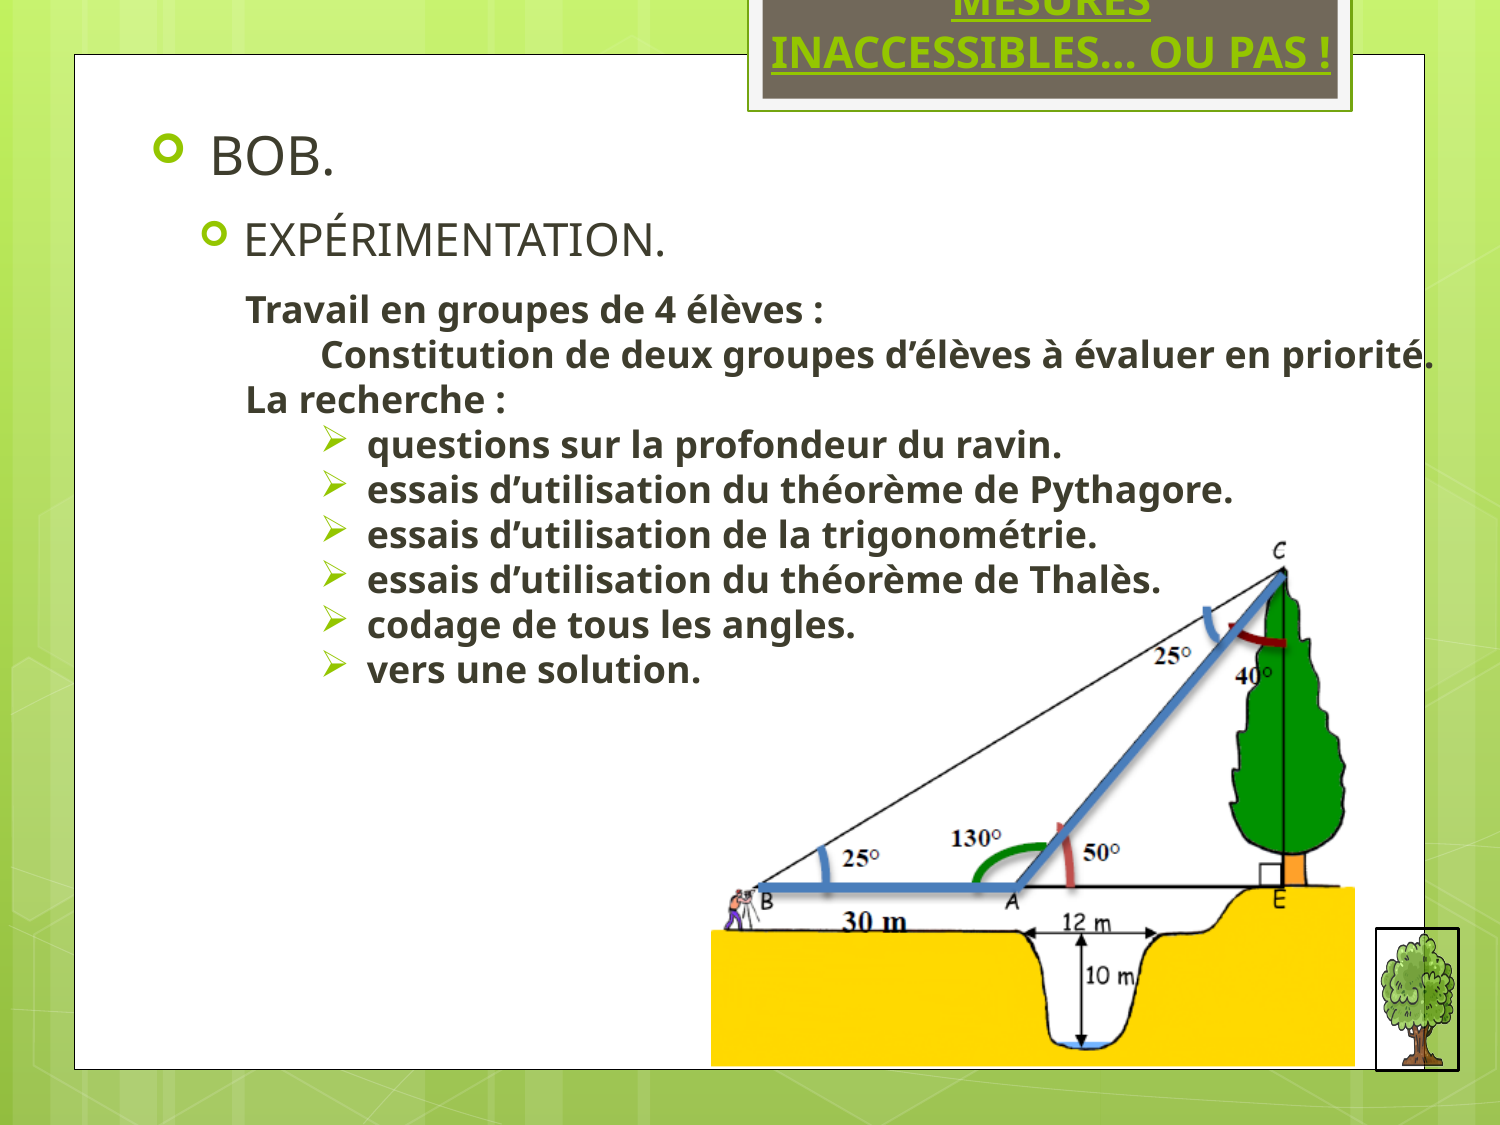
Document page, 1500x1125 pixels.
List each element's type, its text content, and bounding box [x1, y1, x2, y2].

text_box Travail en groupes de 4 élèves : Constitution de deux groupes d’élèves à évaluer en priorité. La recherche : questions sur la profondeur du ravin. essais d’utilisation du théorème de Pythagore. essais d’utilisation de la trigonométrie. essais d’utilisation du théorème de Thalès. codage de tous les angles. vers une solution. [230, 278, 1500, 699]
text_box [1375, 927, 1460, 1072]
picture [711, 538, 1356, 1068]
title Mesures inaccessibles… ou pas ! [750, 0, 1353, 85]
list Bob. Expérimentation. [123, 113, 1365, 953]
